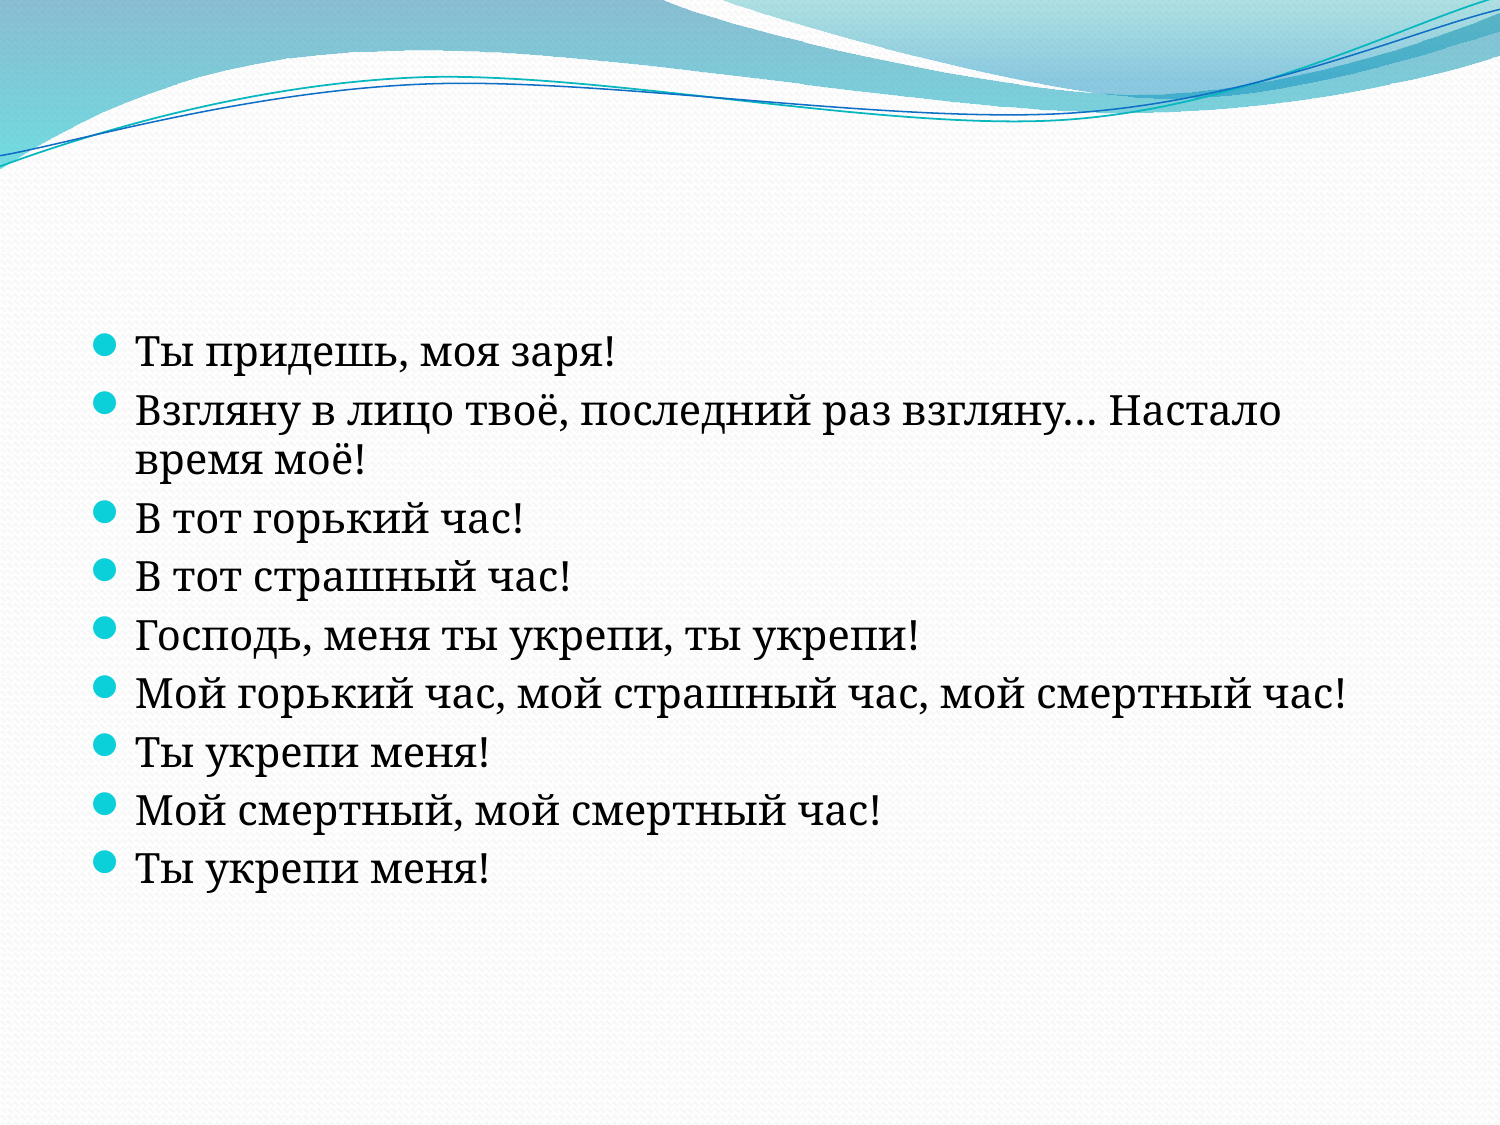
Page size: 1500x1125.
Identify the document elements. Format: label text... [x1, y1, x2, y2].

list Ты придешь, моя заря! Взгляну в лицо твоё, последний раз взгляну… Настало время моё! В тот горький час! В тот страшный час! Господь, меня ты укрепи, ты укрепи! Мой горький час, мой страшный час, мой смертный час! Ты укрепи меня! Мой смертный, мой смертный час! Ты укрепи меня! [75, 317, 1425, 1038]
